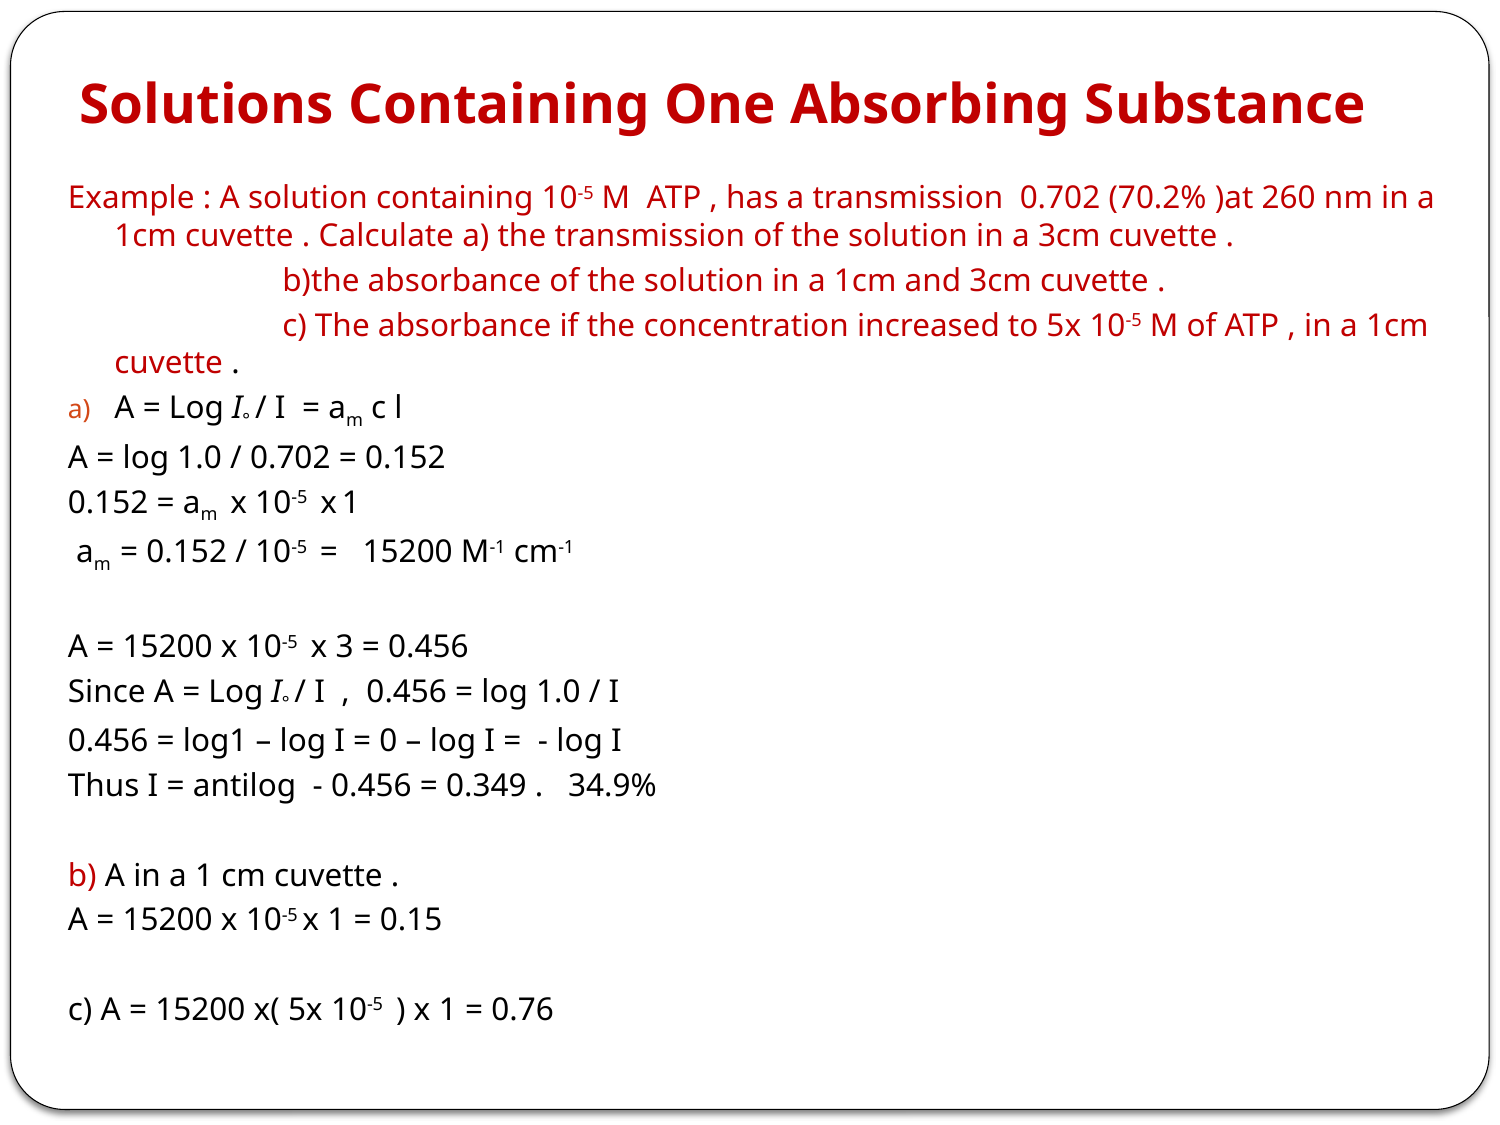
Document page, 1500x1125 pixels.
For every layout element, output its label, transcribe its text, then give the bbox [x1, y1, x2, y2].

list Example : A solution containing 10-5 M ATP , has a transmission 0.702 (70.2% )at 260 nm in a 1cm cuvette . Calculate a) the transmission of the solution in a 3cm cuvette . b)the absorbance of the solution in a 1cm and 3cm cuvette . c) The absorbance if the concentration increased to 5x 10-5 M of ATP , in a 1cm cuvette . A = Log I° / I = am c l A = log 1.0 / 0.702 = 0.152 0.152 = am x 10-5 x 1 am = 0.152 / 10-5 = 15200 M-1 cm-1 A = 15200 x 10-5 x 3 = 0.456 Since A = Log I° / I , 0.456 = log 1.0 / I 0.456 = log1 – log I = 0 – log I = - log I Thus I = antilog - 0.456 = 0.349 . 34.9% b) A in a 1 cm cuvette . A = 15200 x 10-5 x 1 = 0.15 c) A = 15200 x( 5x 10-5 ) x 1 = 0.76 [53, 125, 1500, 1043]
title Solutions Containing One Absorbing Substance [64, 45, 1425, 125]
